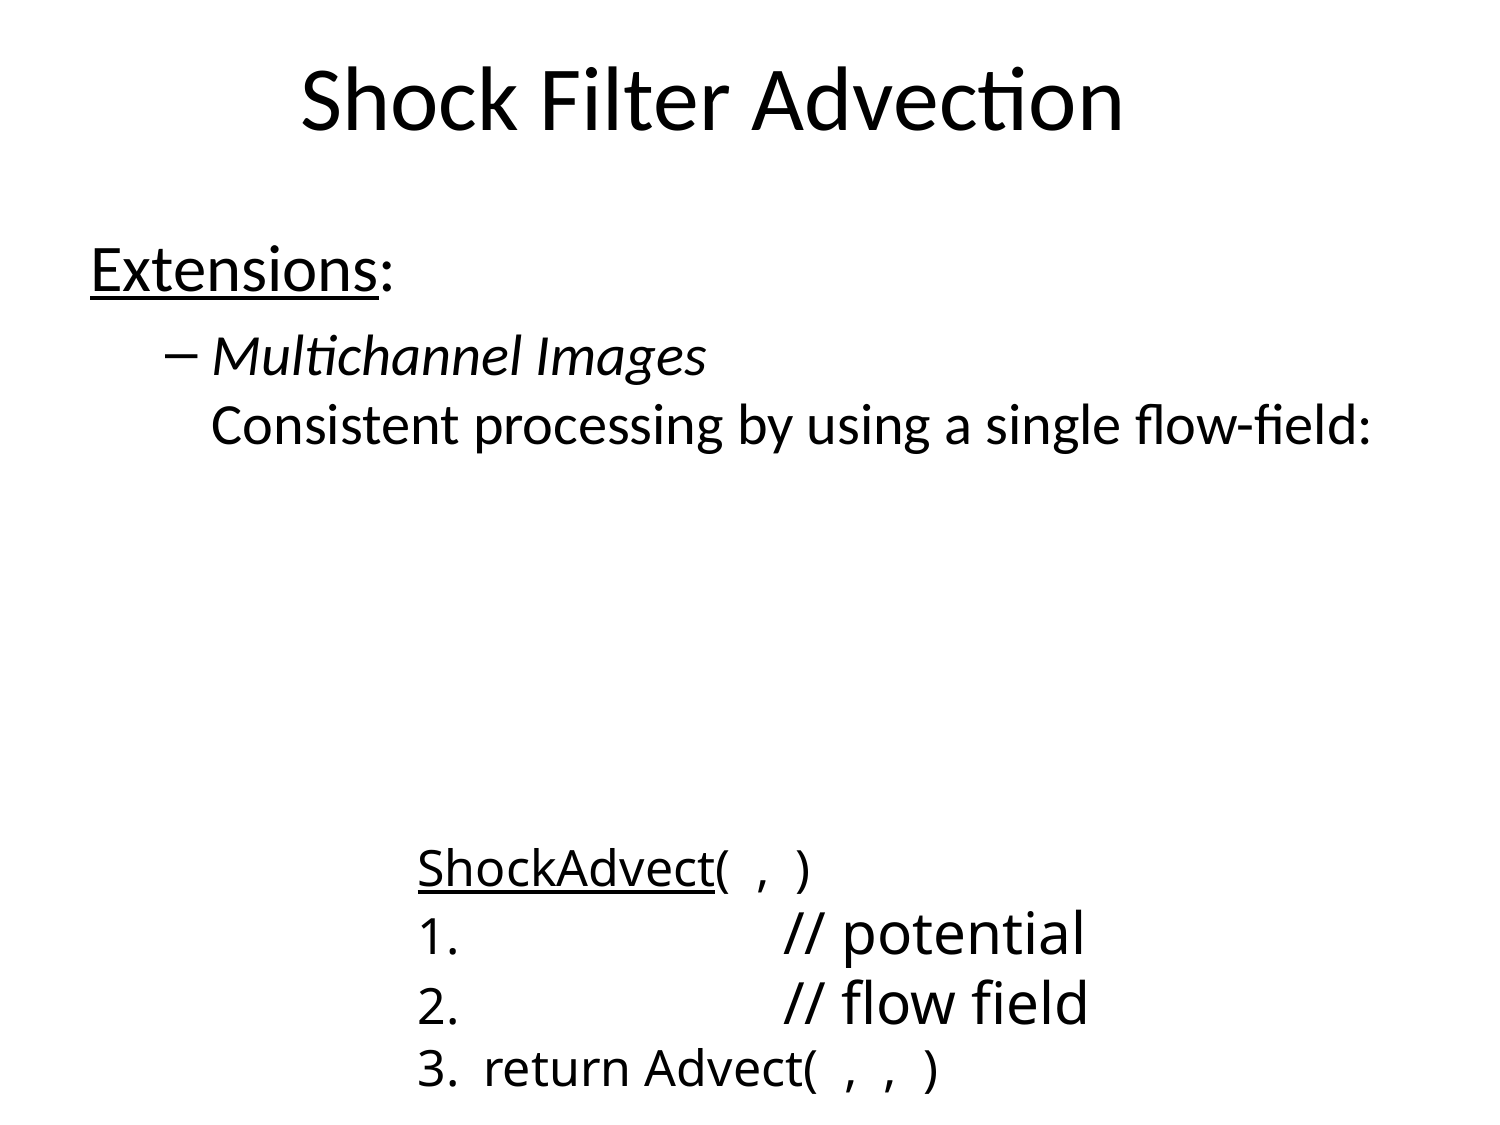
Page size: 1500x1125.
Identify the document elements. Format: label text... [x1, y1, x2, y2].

title Shock Filter Advection [75, 0, 1425, 188]
